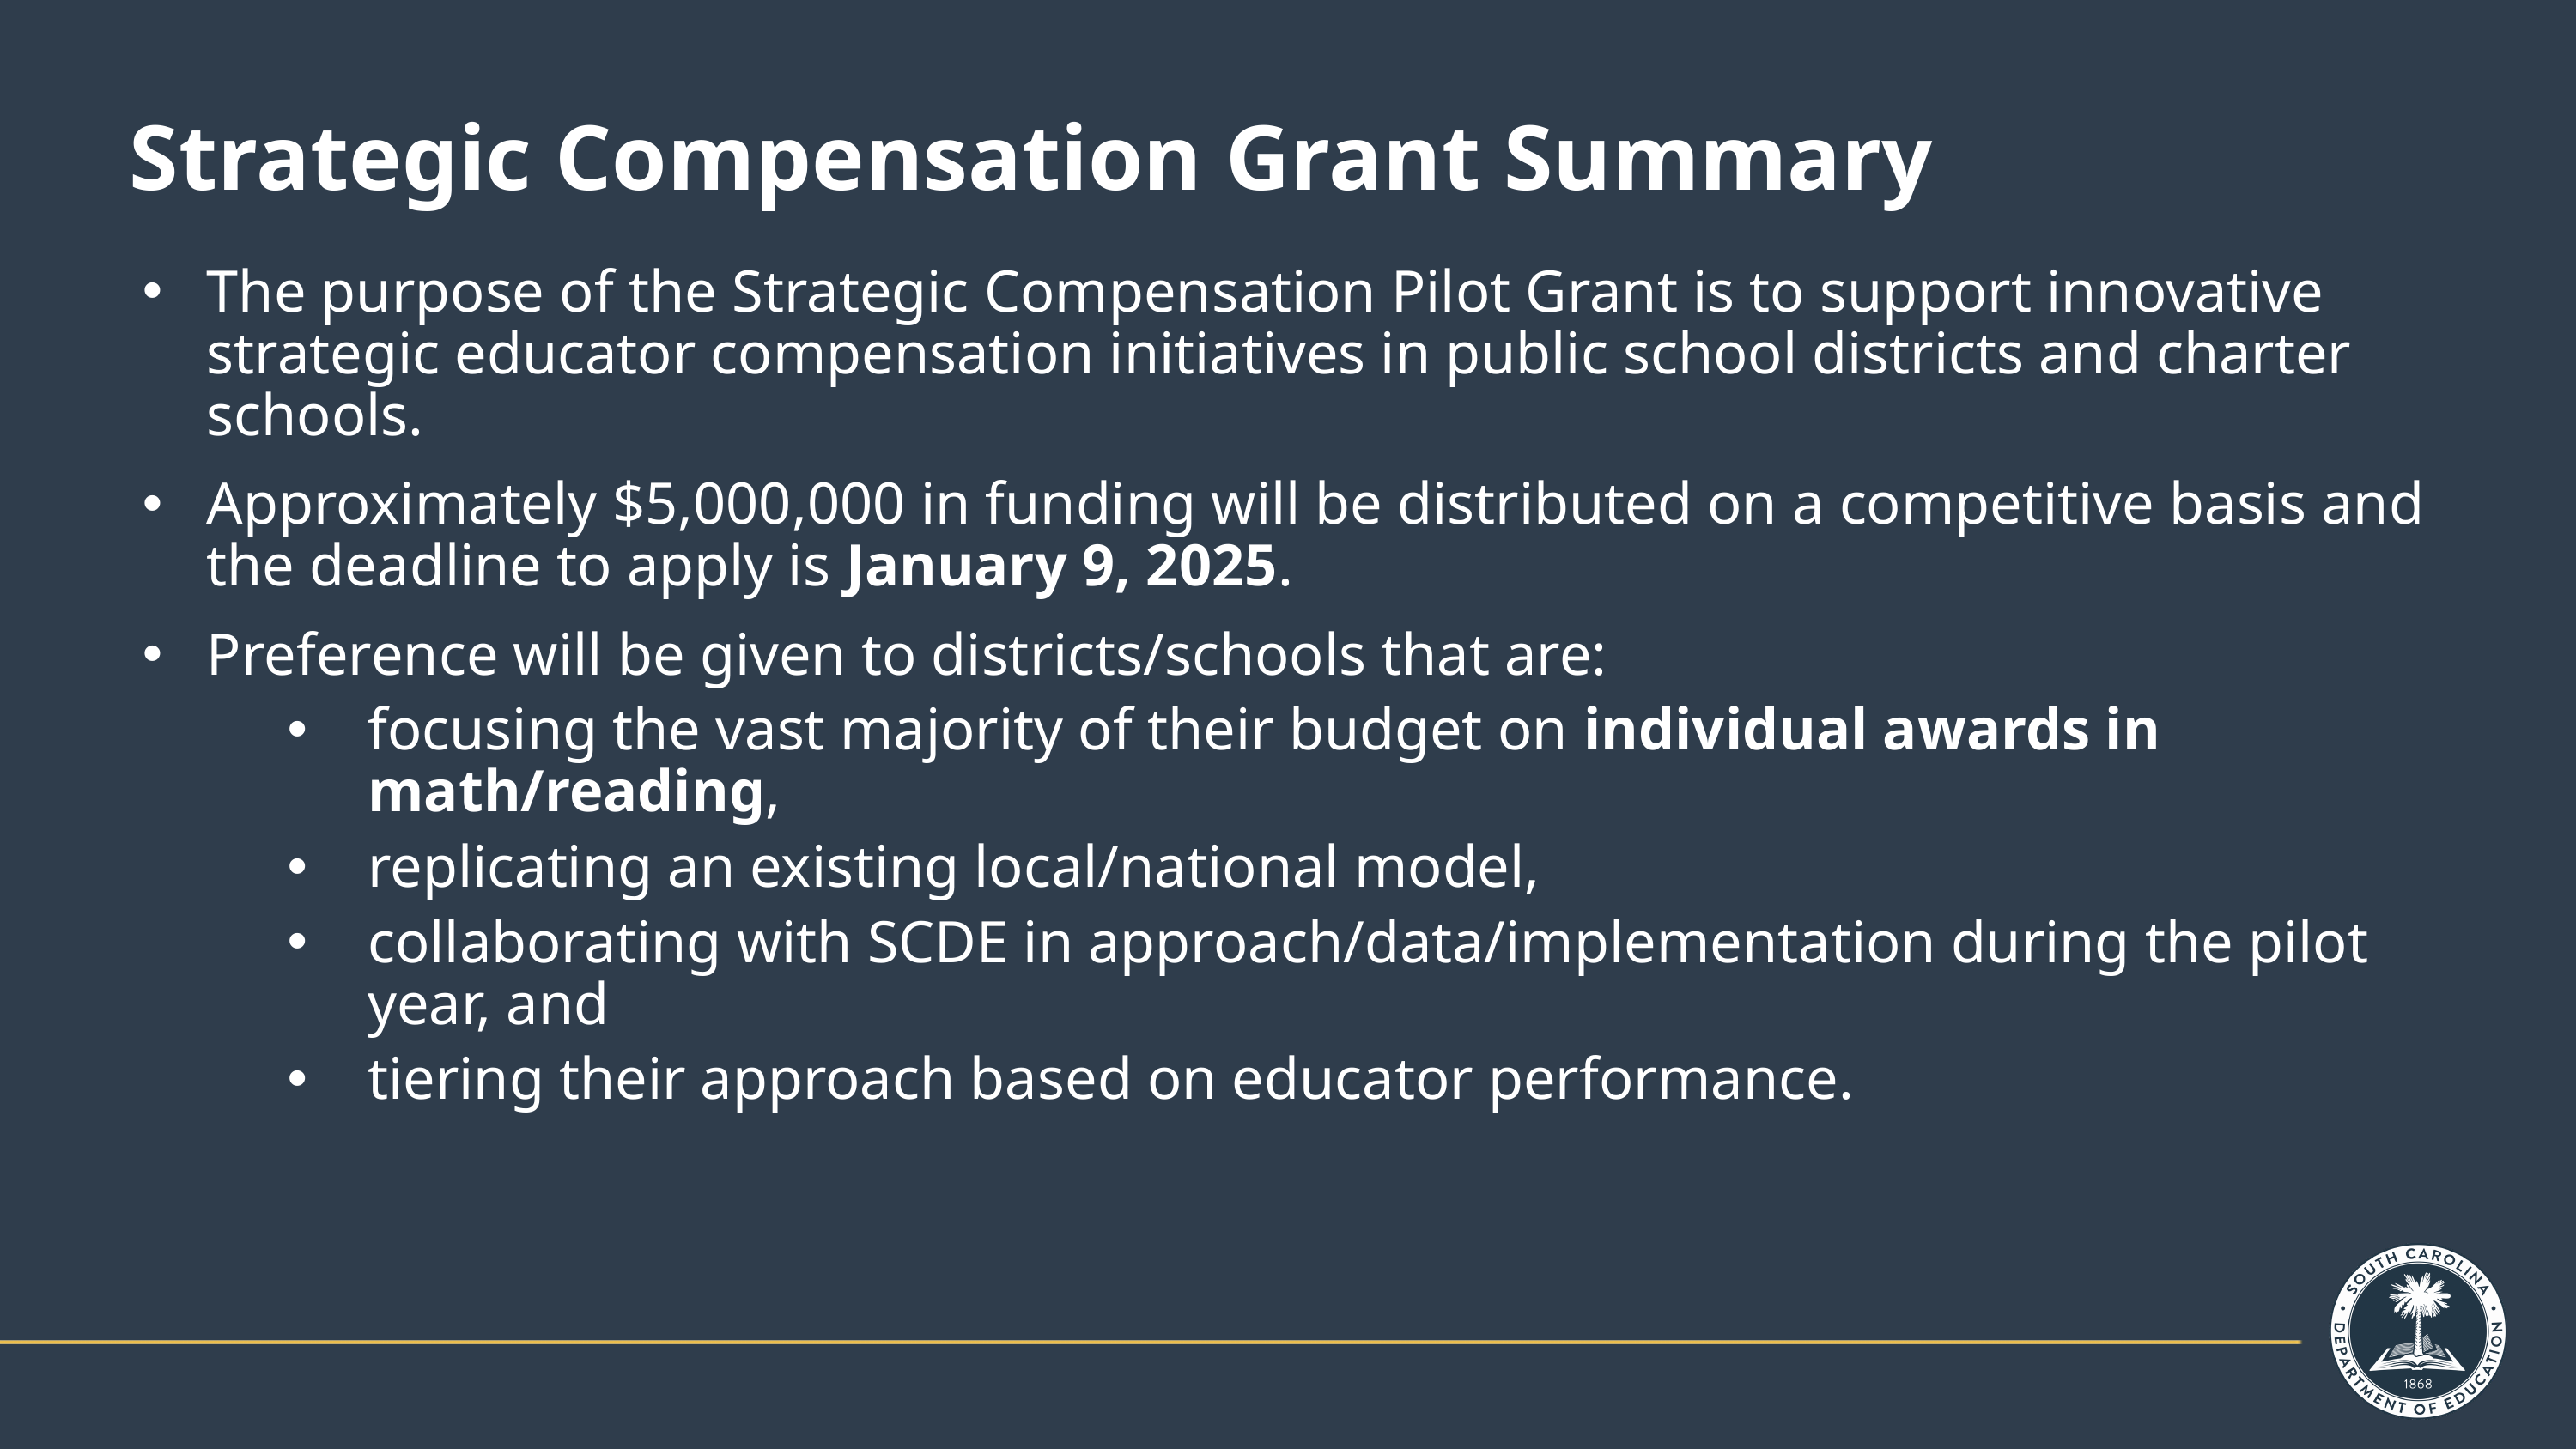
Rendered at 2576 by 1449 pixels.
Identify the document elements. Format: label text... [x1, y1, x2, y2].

list The purpose of the Strategic Compensation Pilot Grant is to support innovative strategic educator compensation initiatives in public school districts and charter schools. Approximately $5,000,000 in funding will be distributed on a competitive basis and the deadline to apply is January 9, 2025. Preference will be given to districts/schools that are: focusing the vast majority of their budget on individual awards in math/reading, replicating an existing local/national model, collaborating with SCDE in approach/data/implementation during the pilot year, and tiering their approach based on educator performance. [129, 256, 2447, 1149]
title Strategic Compensation Grant Summary [129, 33, 2447, 256]
picture [2329, 1243, 2507, 1420]
